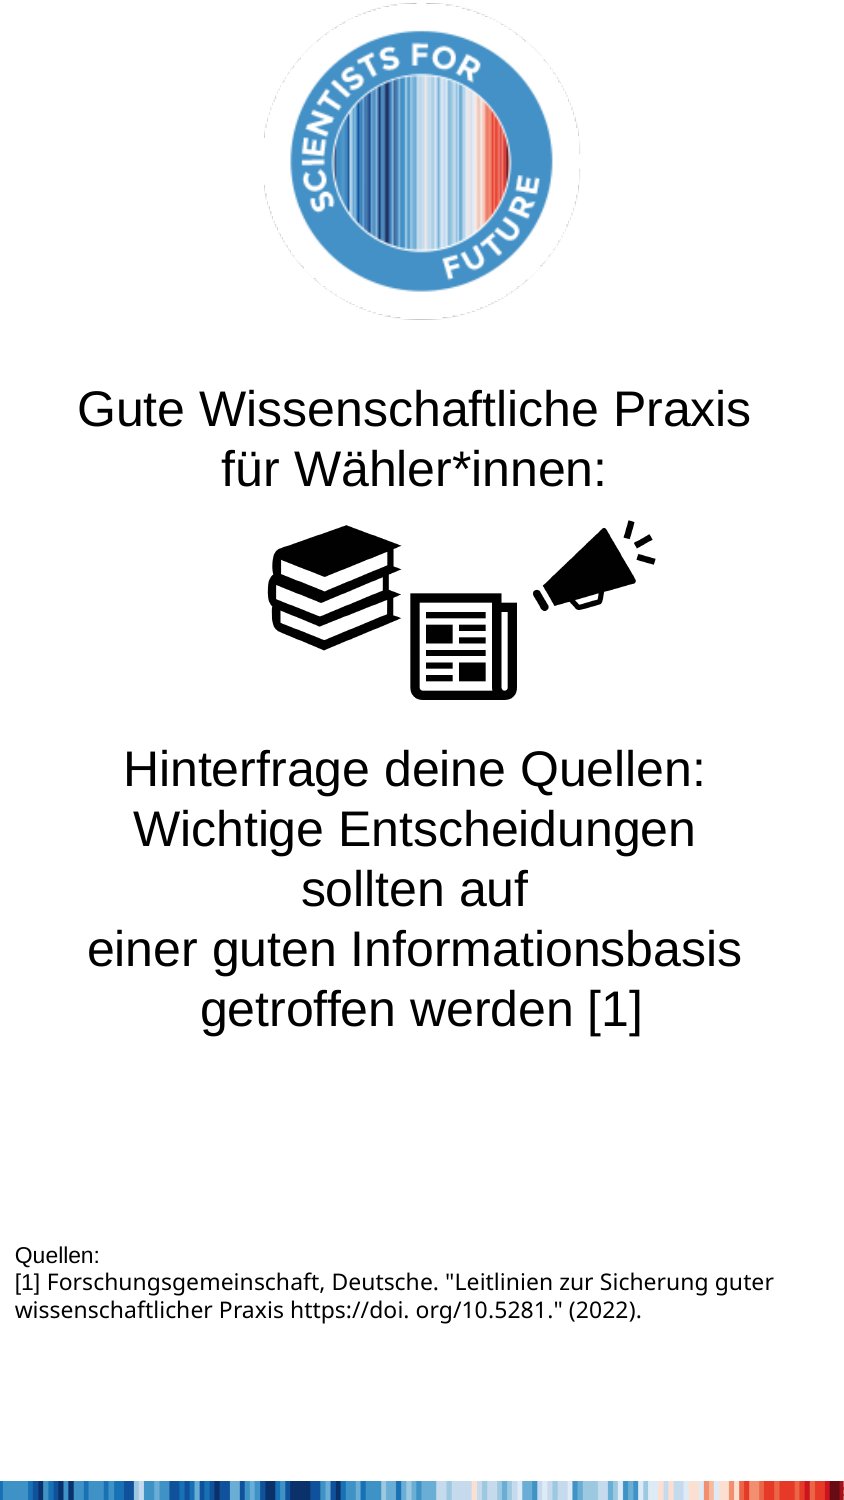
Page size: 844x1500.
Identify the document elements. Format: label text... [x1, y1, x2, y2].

text_box Gute Wissenschaftliche Praxis für Wähler*innen: Hinterfrage deine Quellen: Wichtige Entscheidungen sollten auf einer guten Informationsbasis getroffen werden [1] [62, 368, 782, 1044]
picture [0, 1481, 844, 1500]
text_box Quellen: [1] Forschungsgemeinschaft, Deutsche. "Leitlinien zur Sicherung guter wissenschaftlicher Praxis https://doi. org/10.5281." (2022). [0, 1233, 844, 1331]
picture [258, 491, 668, 723]
picture [263, 2, 581, 323]
